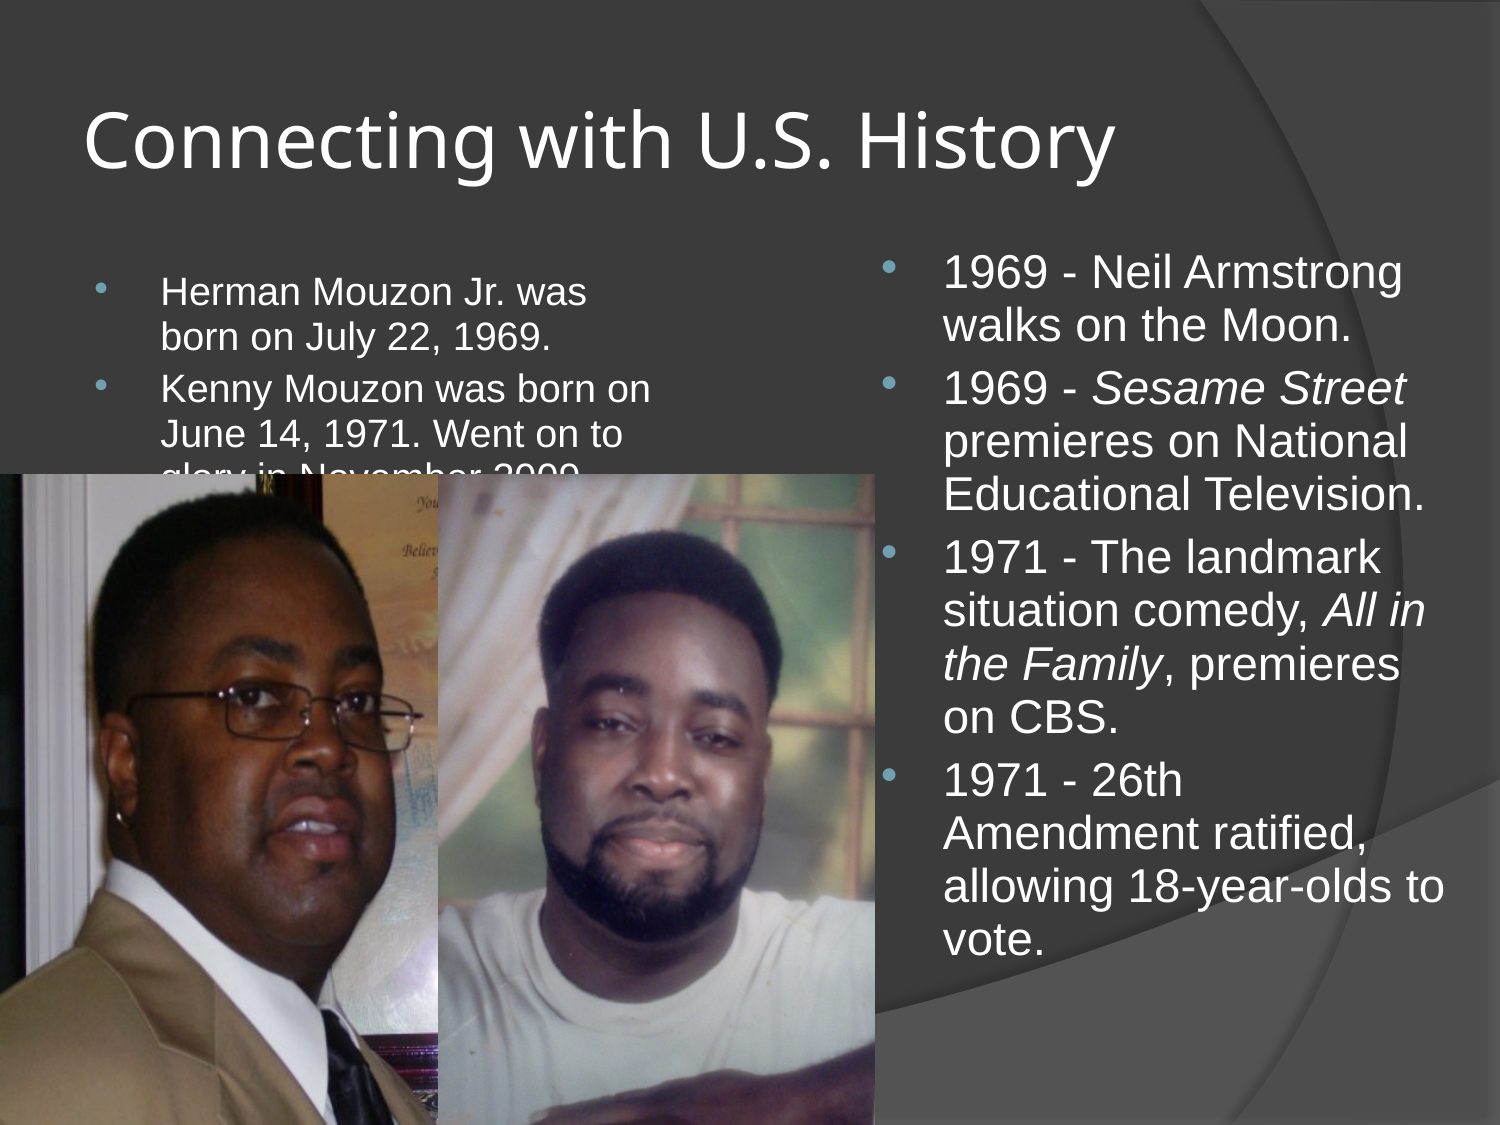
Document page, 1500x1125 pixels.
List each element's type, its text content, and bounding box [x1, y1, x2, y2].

title Connecting with U.S. History [75, 45, 1300, 233]
list 1969 - Neil Armstrong walks on the Moon. 1969 - Sesame Street premieres on National Educational Television. 1971 - The landmark situation comedy, All in the Family, premieres on CBS. 1971 - 26th Amendment ratified, allowing 18-year-olds to vote. [862, 237, 1463, 980]
picture [0, 474, 438, 1125]
list Herman Mouzon Jr. was born on July 22, 1969. Kenny Mouzon was born on June 14, 1971. Went on to glory in November 2009. [75, 262, 675, 465]
picture [447, 474, 876, 1125]
